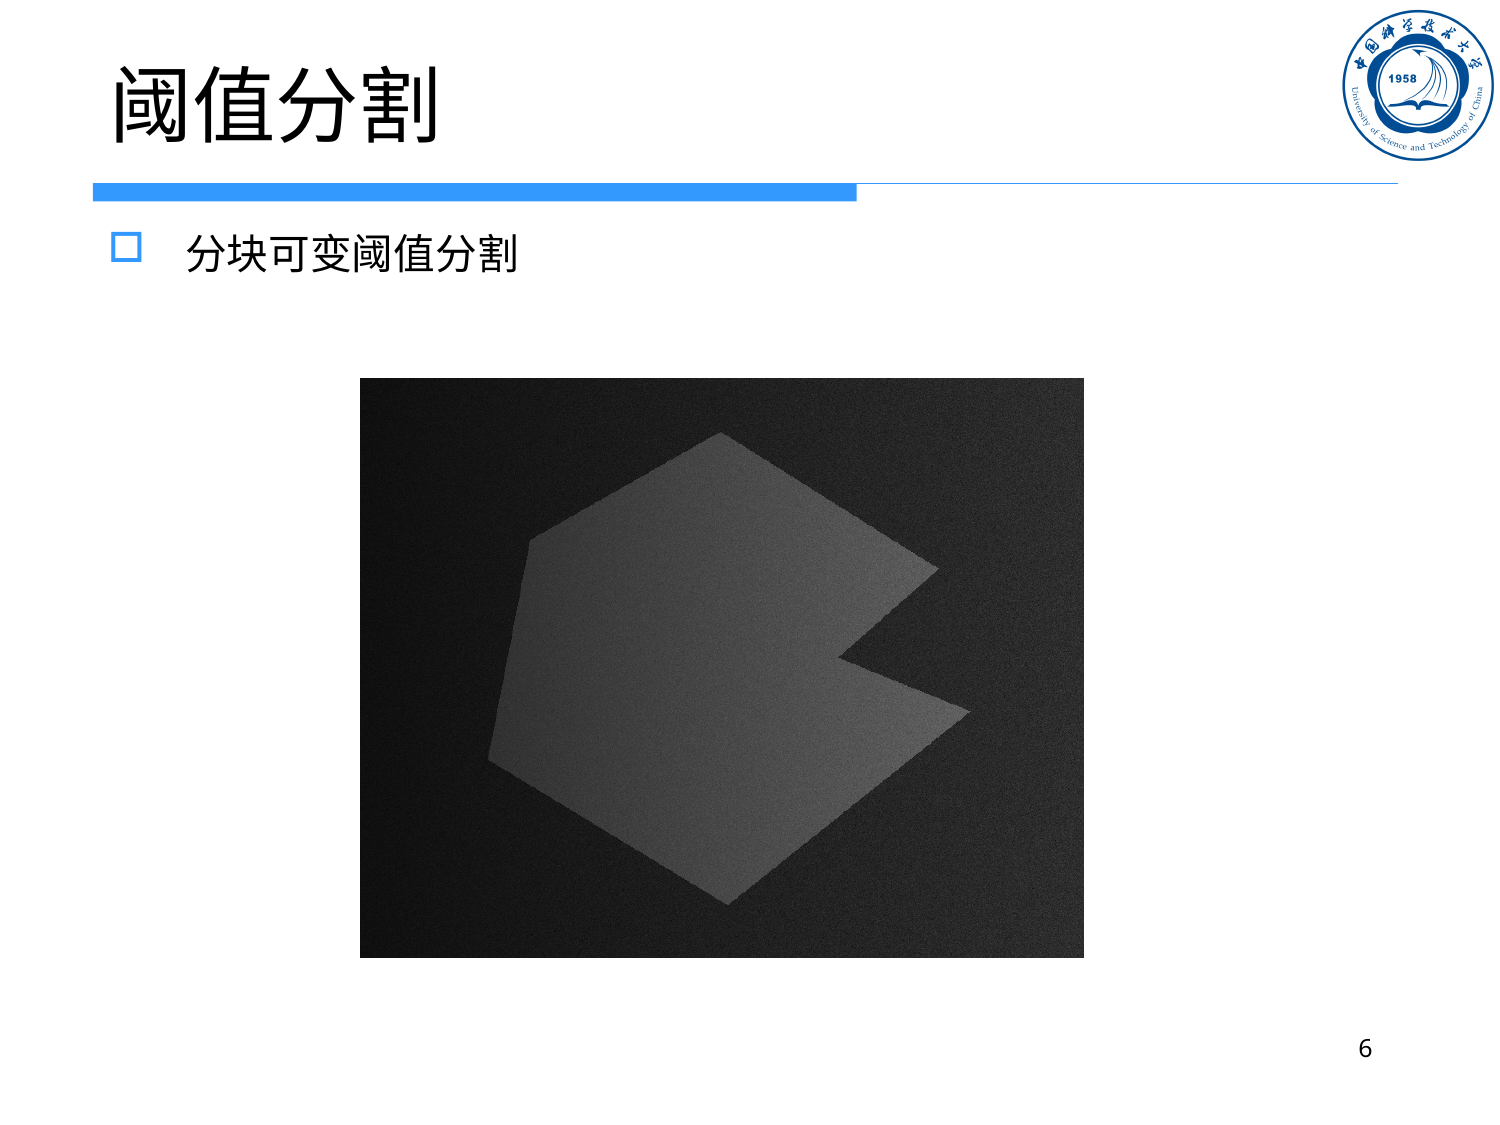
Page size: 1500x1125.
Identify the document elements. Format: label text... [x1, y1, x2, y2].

picture [1339, 2, 1494, 161]
title 阈值分割 [94, 50, 1407, 161]
list 分块可变阈值分割 [92, 220, 1406, 1035]
picture [359, 378, 1085, 958]
slide_number 6 [1074, 1025, 1388, 1100]
